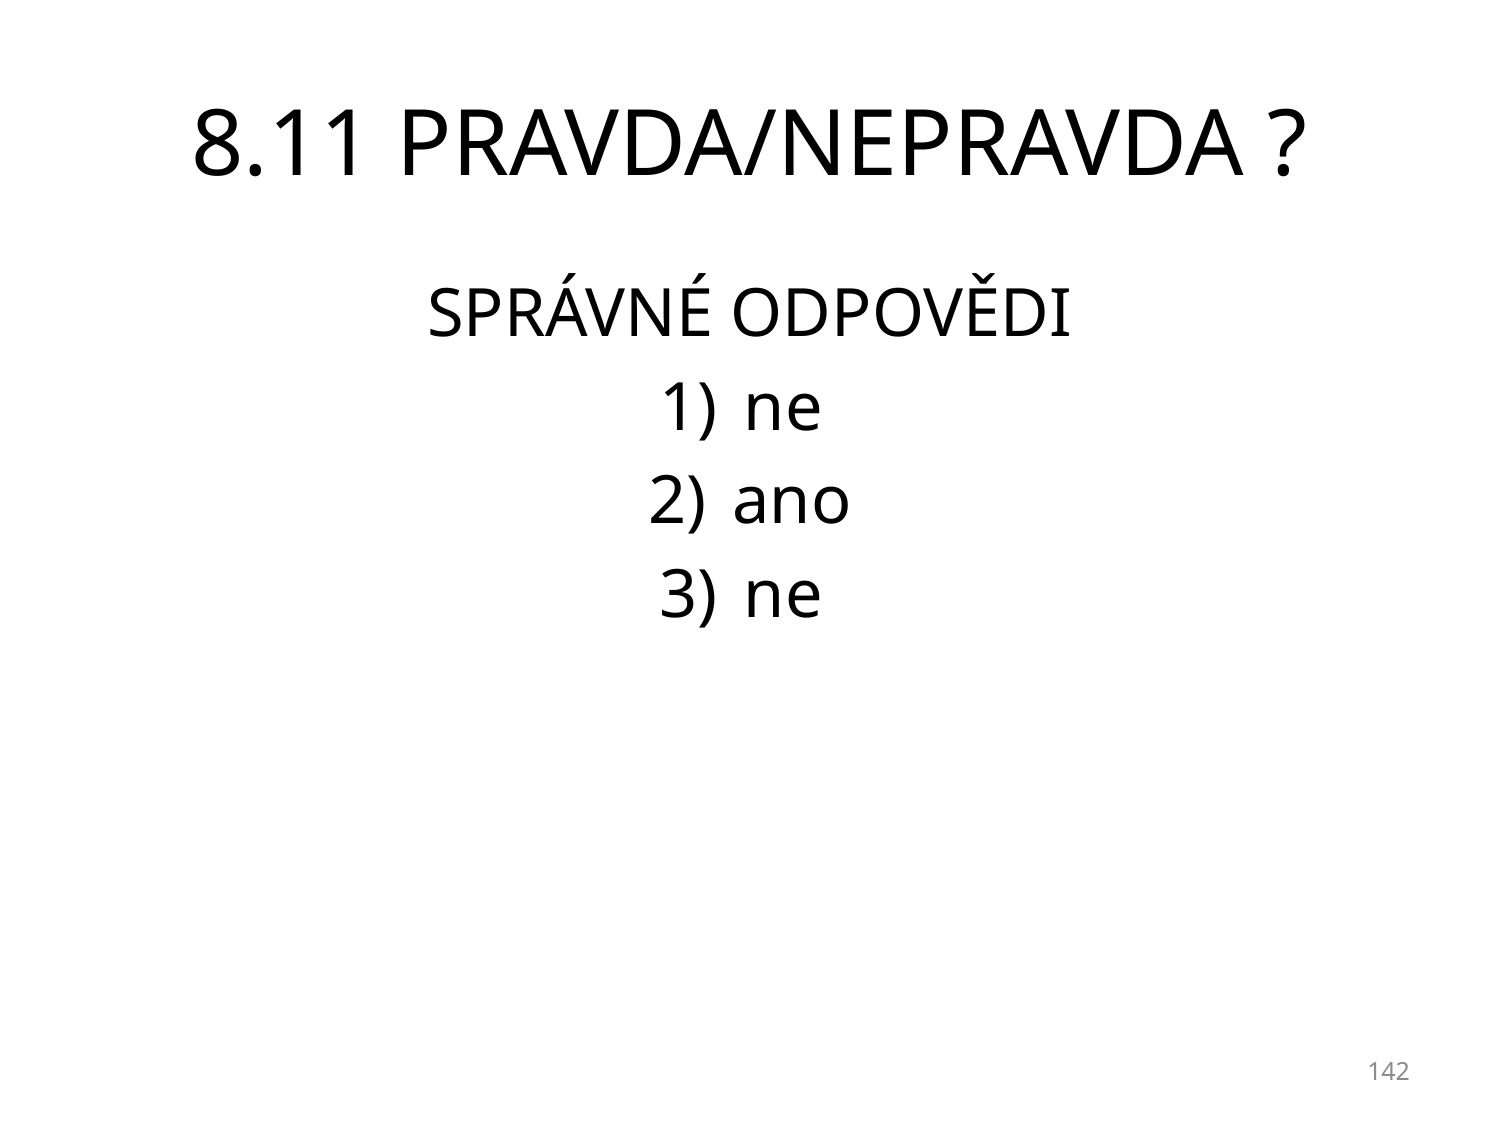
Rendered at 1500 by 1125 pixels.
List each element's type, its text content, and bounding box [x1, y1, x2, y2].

list SPRÁVNÉ ODPOVĚDI ne ano ne [75, 262, 1425, 1005]
slide_number 142 [1074, 1042, 1425, 1103]
title 8.11 PRAVDA/NEPRAVDA ? [75, 45, 1425, 233]
